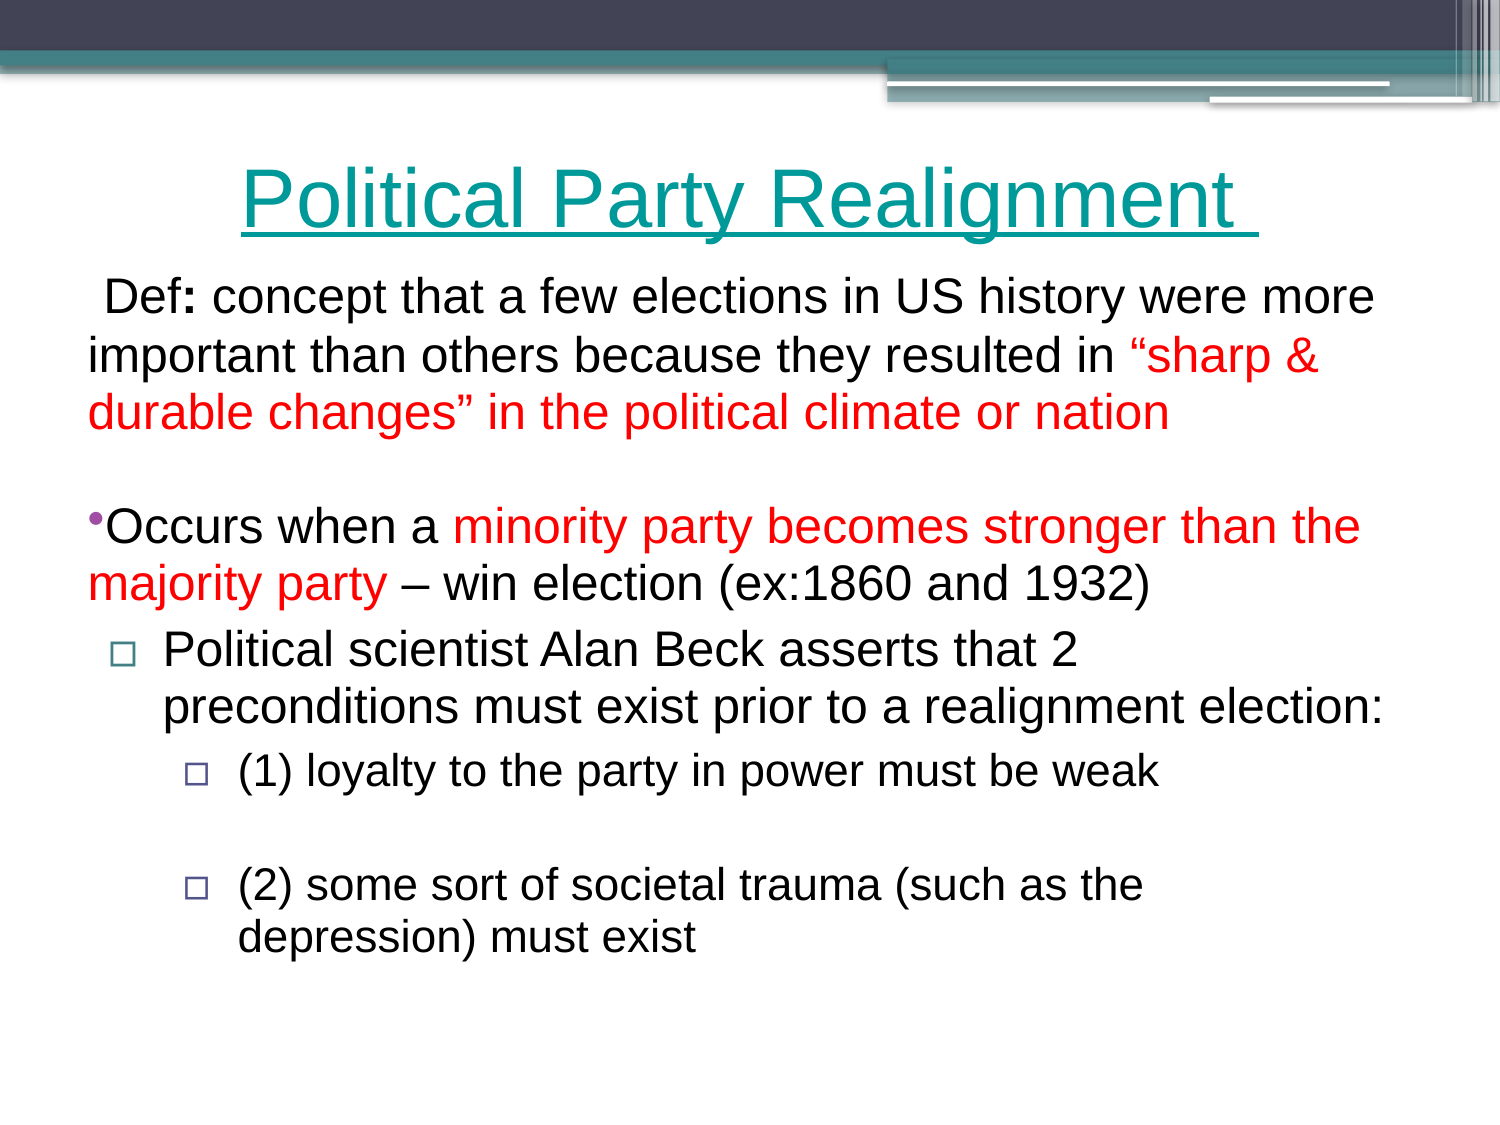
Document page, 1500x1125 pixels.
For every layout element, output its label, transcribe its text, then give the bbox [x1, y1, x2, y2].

subtitle Def: concept that a few elections in US history were more important than others because they resulted in “sharp & durable changes” in the political climate or nation Occurs when a minority party becomes stronger than the majority party – win election (ex:1860 and 1932) Political scientist Alan Beck asserts that 2 preconditions must exist prior to a realignment election: (1) loyalty to the party in power must be weak (2) some sort of societal trauma (such as the depression) must exist [87, 262, 1388, 1056]
title Political Party Realignment [81, 112, 1419, 201]
